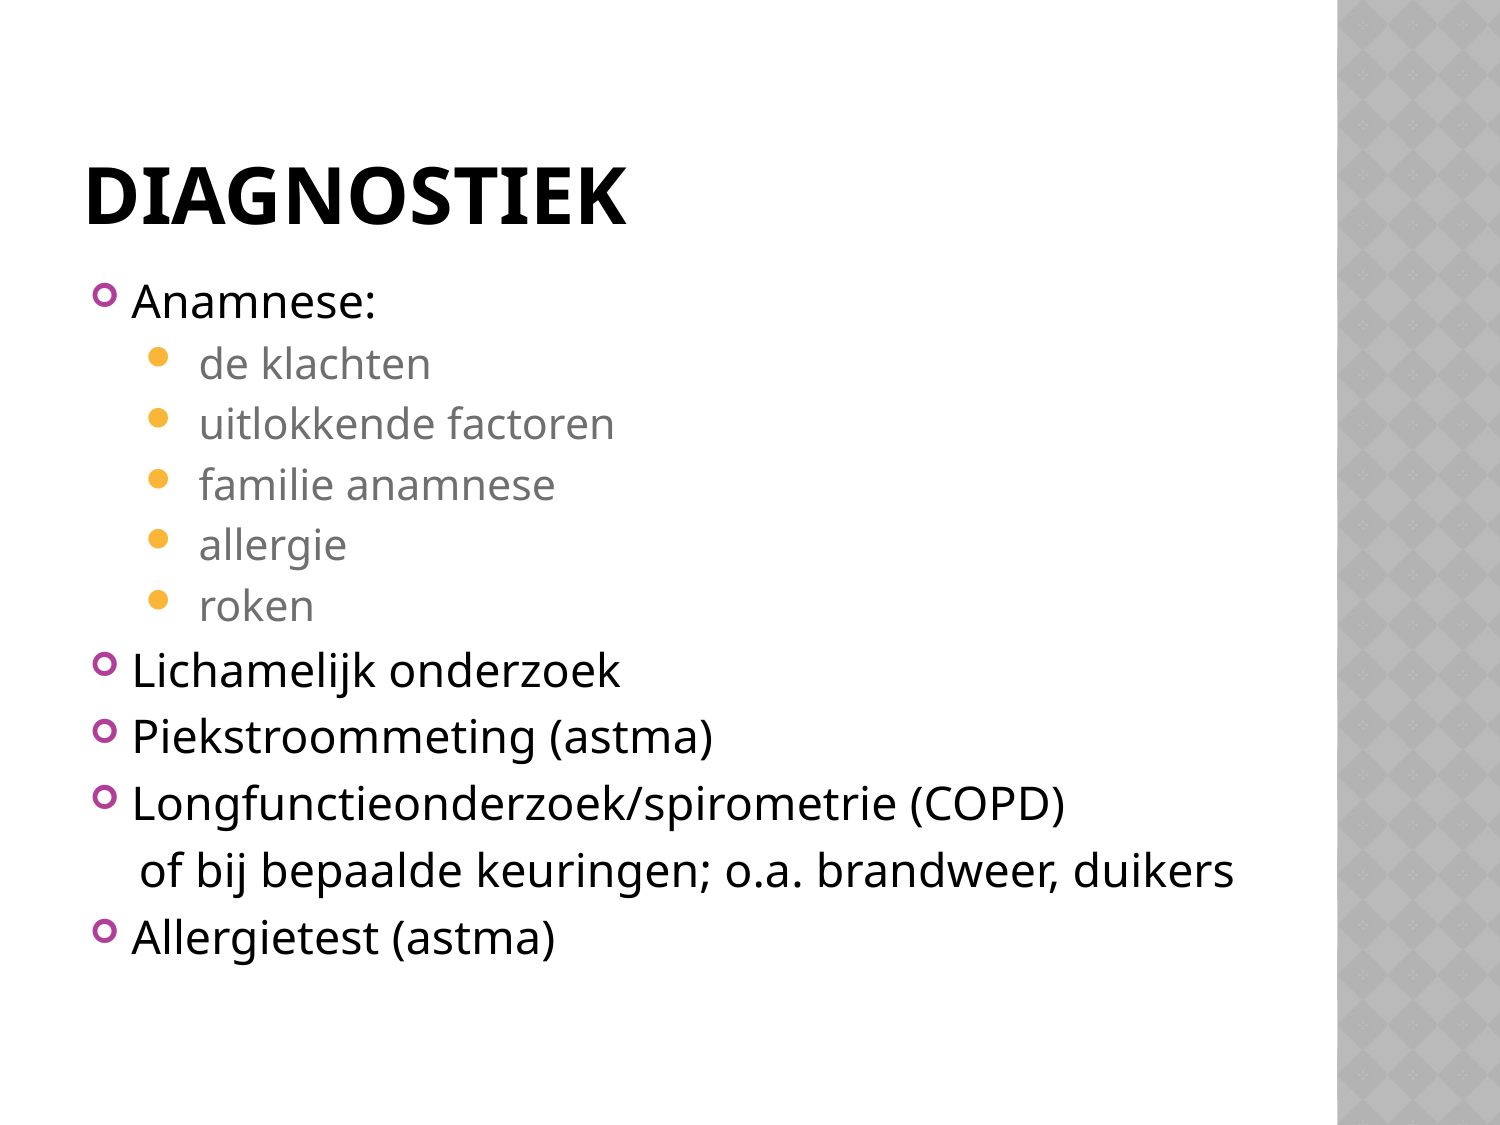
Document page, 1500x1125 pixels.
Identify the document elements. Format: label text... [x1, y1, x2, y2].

list Anamnese: de klachten uitlokkende factoren familie anamnese allergie roken Lichamelijk onderzoek Piekstroommeting (astma) Longfunctieonderzoek/spirometrie (COPD) of bij bepaalde keuringen; o.a. brandweer, duikers Allergietest (astma) [75, 264, 1263, 1059]
title Diagnostiek [75, 52, 1263, 240]
